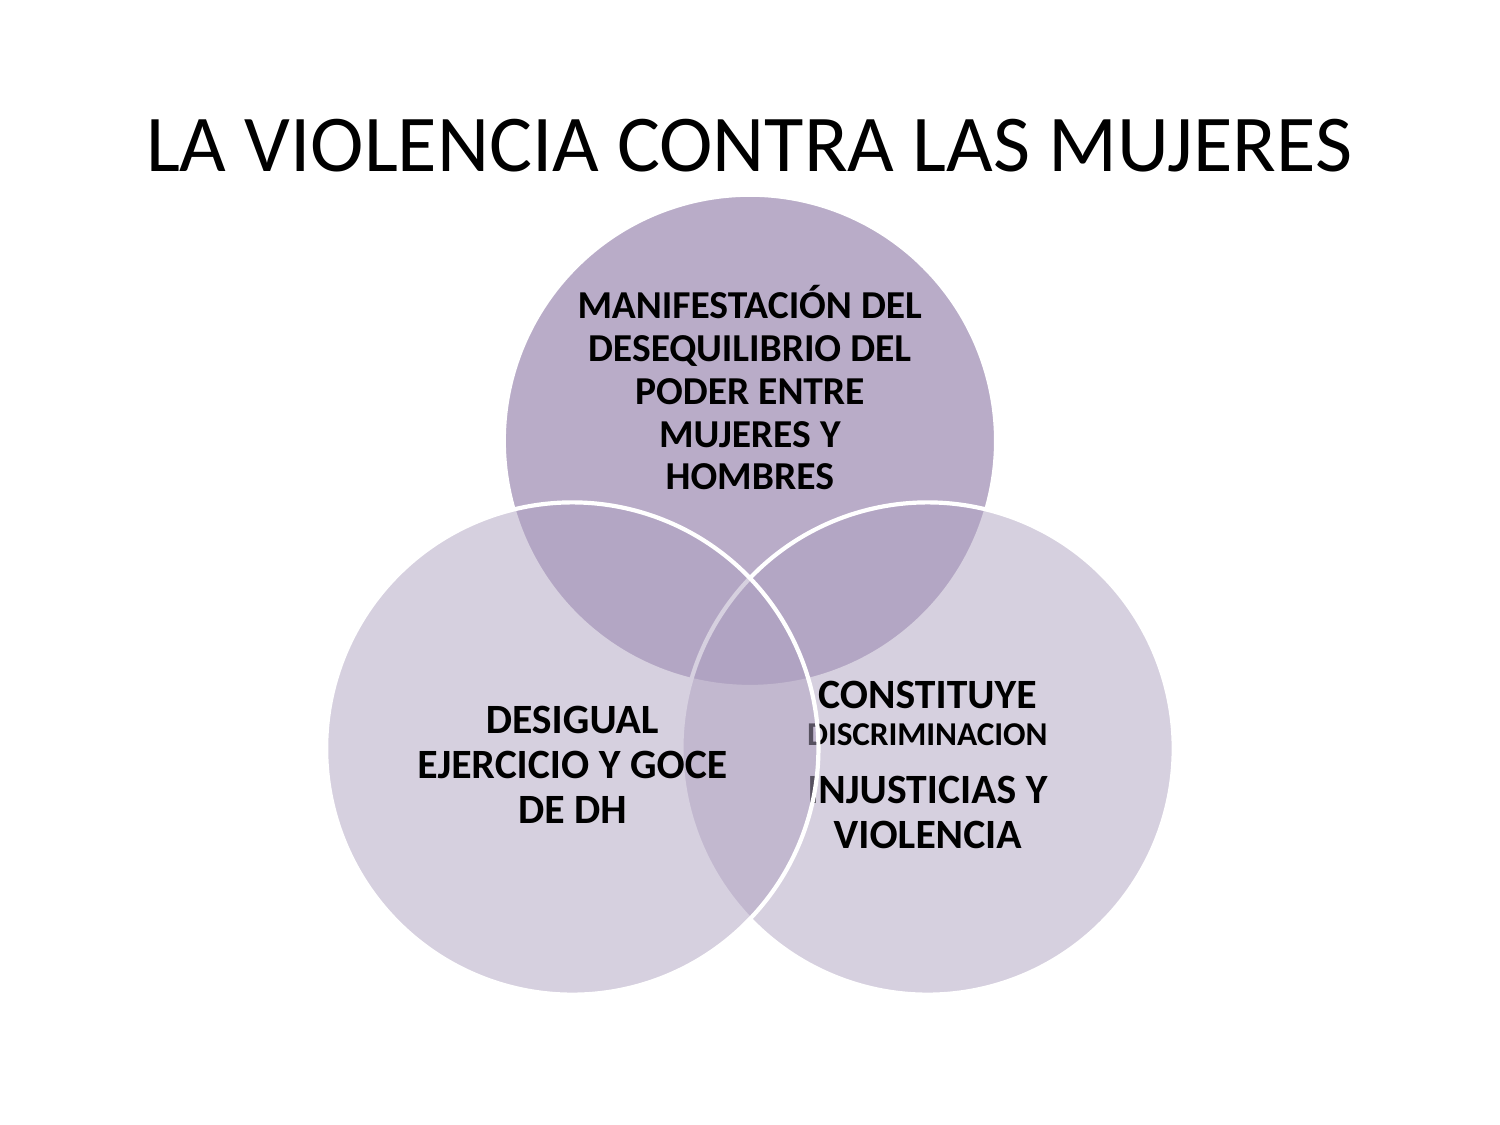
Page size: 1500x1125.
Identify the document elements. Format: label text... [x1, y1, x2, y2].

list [74, 184, 1426, 1006]
title LA VIOLENCIA CONTRA LAS MUJERES [75, 45, 1425, 183]
